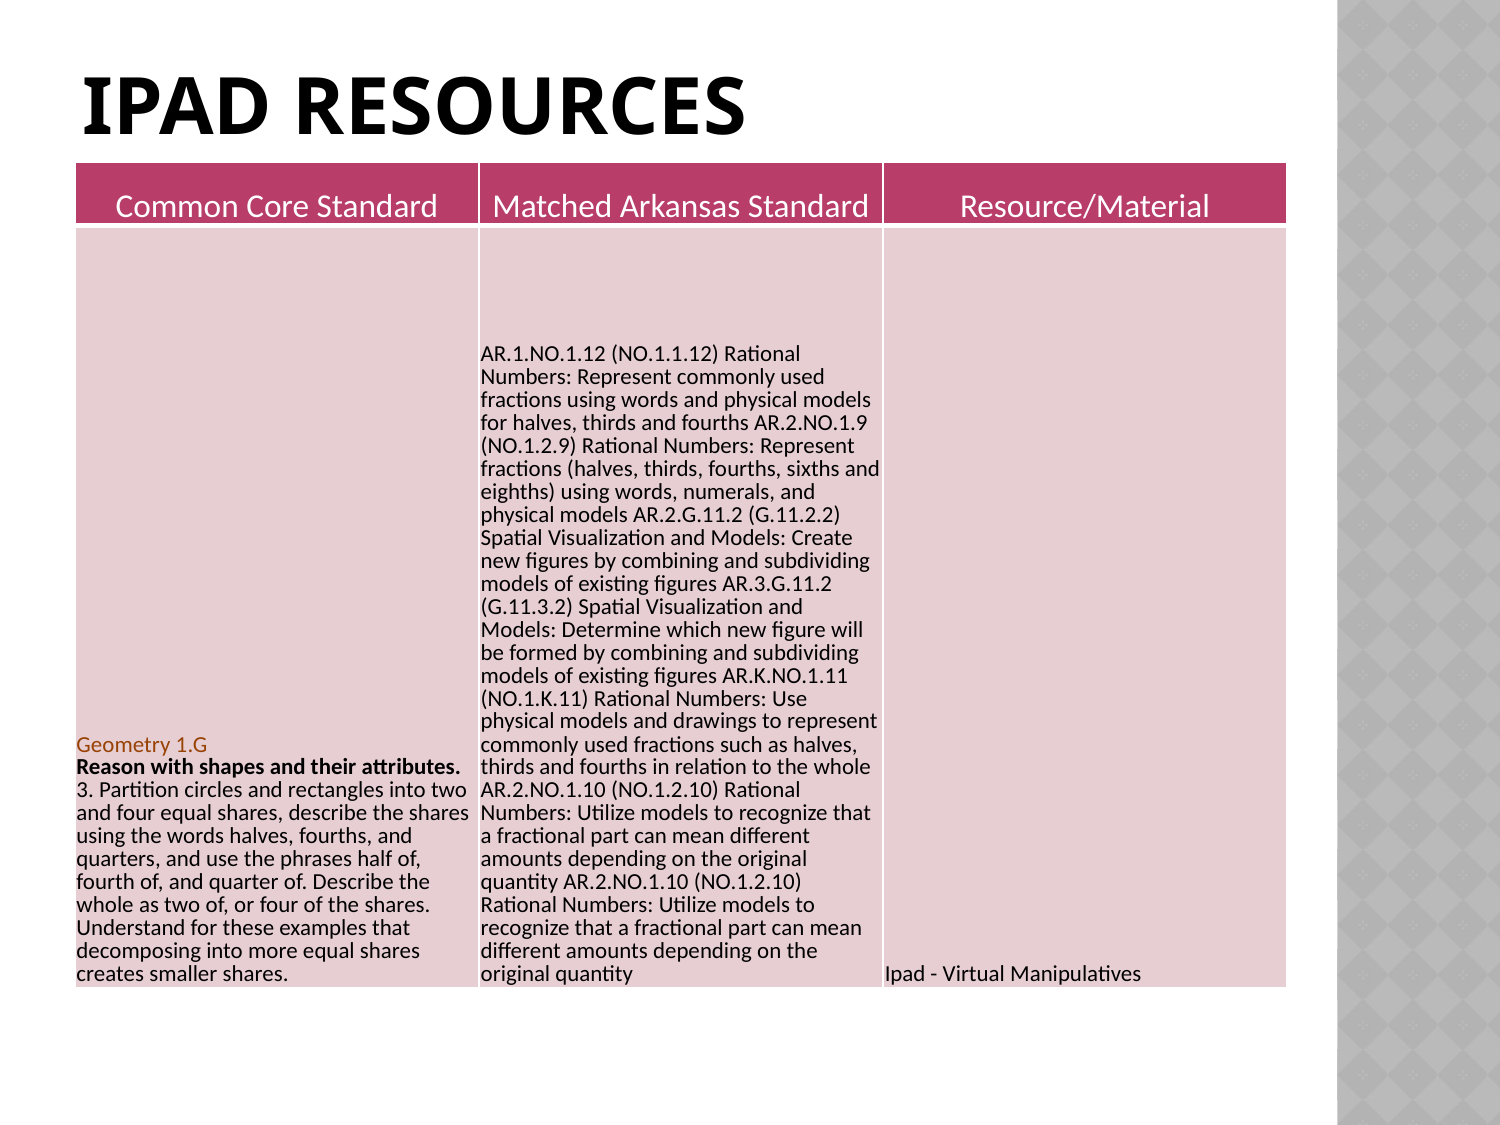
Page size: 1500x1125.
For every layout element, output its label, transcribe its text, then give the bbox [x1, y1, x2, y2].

table_cell Ipad - Virtual Manipulatives [884, 228, 1286, 987]
table_header Matched Arkansas Standard [480, 163, 882, 223]
table_header Common Core Standard [76, 163, 478, 223]
title Ipad Resources [75, 52, 1263, 150]
table_header Resource/Material [884, 163, 1286, 223]
table_cell AR.1.NO.1.12 (NO.1.1.12) Rational Numbers: Represent commonly used fractions using words and physical models for halves, thirds and fourths AR.2.NO.1.9 (NO.1.2.9) Rational Numbers: Represent fractions (halves, thirds, fourths, sixths and eighths) using words, numerals, and physical models AR.2.G.11.2 (G.11.2.2) Spatial Visualization and Models: Create new figures by combining and subdividing models of existing figures AR.3.G.11.2 (G.11.3.2) Spatial Visualization and Models: Determine which new figure will be formed by combining and subdividing models of existing figures AR.K.NO.1.11 (NO.1.K.11) Rational Numbers: Use physical models and drawings to represent commonly used fractions such as halves, thirds and fourths in relation to the whole AR.2.NO.1.10 (NO.1.2.10) Rational Numbers: Utilize models to recognize that a fractional part can mean different amounts depending on the original quantity AR.2.NO.1.10 (NO.1.2.10) Rational Numbers: Utilize models to recognize that a fractional part can mean different amounts depending on the original quantity [480, 228, 882, 987]
table_cell Geometry 1.G Reason with shapes and their attributes. 3. Partition circles and rectangles into two and four equal shares, describe the shares using the words halves, fourths, and quarters, and use the phrases half of, fourth of, and quarter of. Describe the whole as two of, or four of the shares. Understand for these examples that decomposing into more equal shares creates smaller shares. [76, 228, 478, 987]
